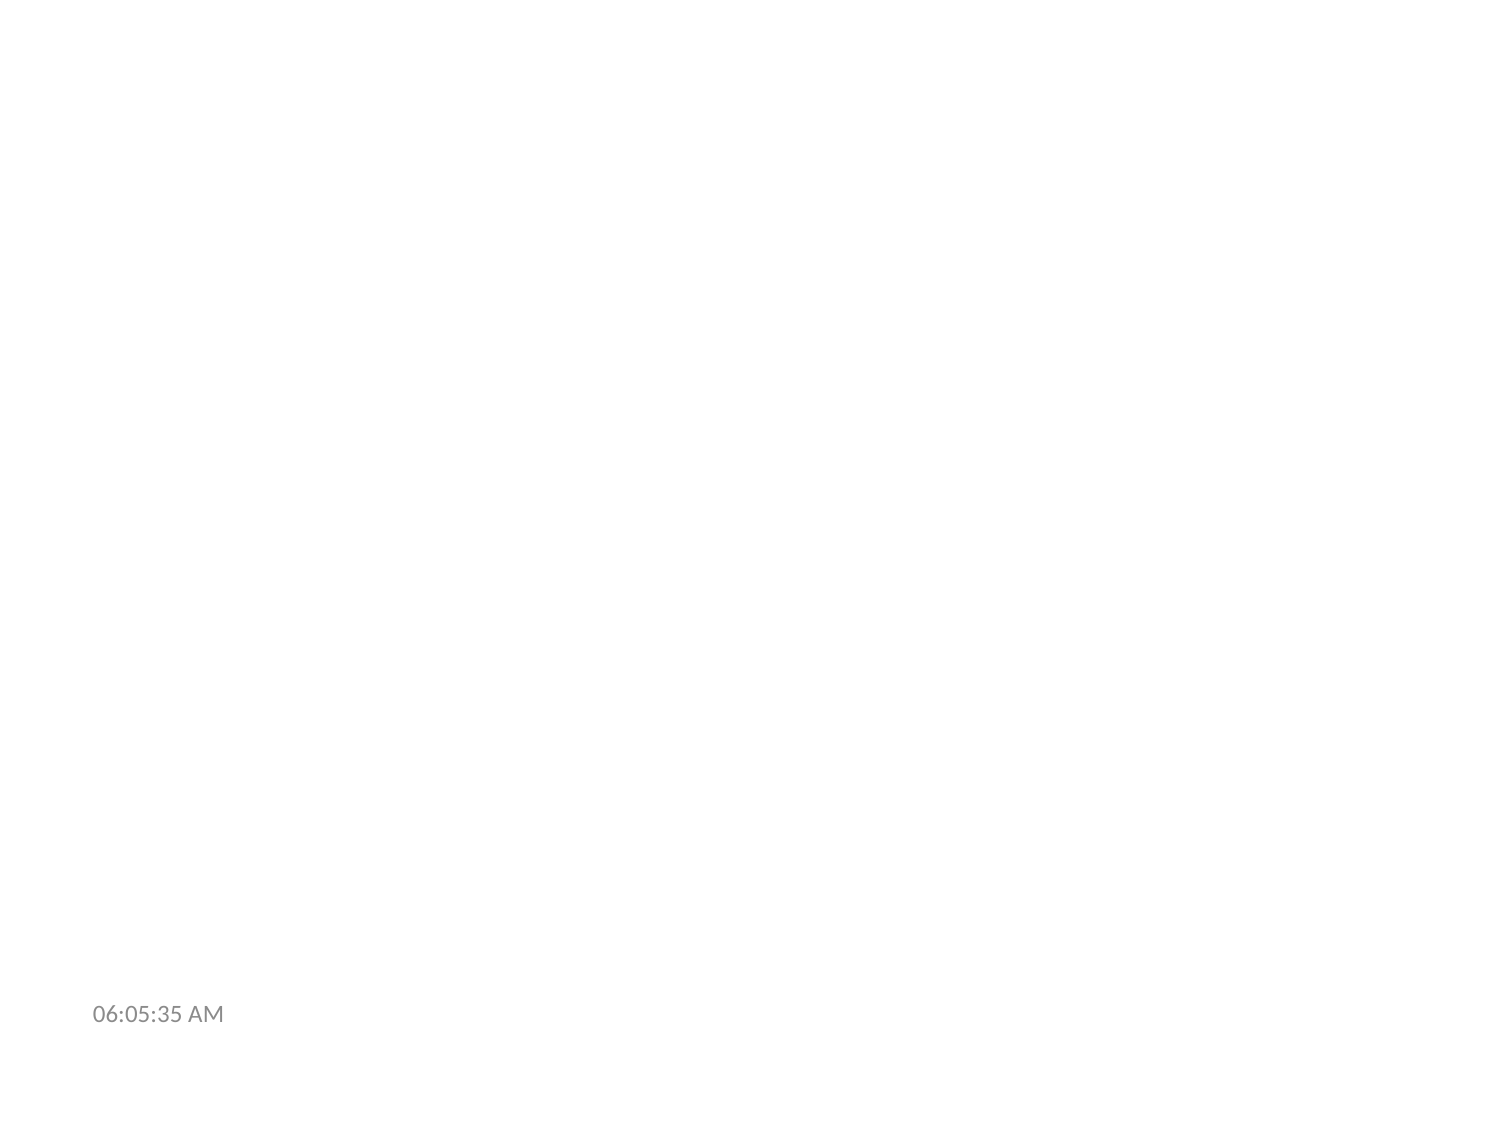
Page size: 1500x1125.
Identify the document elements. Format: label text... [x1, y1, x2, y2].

text_box 3:35:09 PM [77, 982, 428, 1043]
